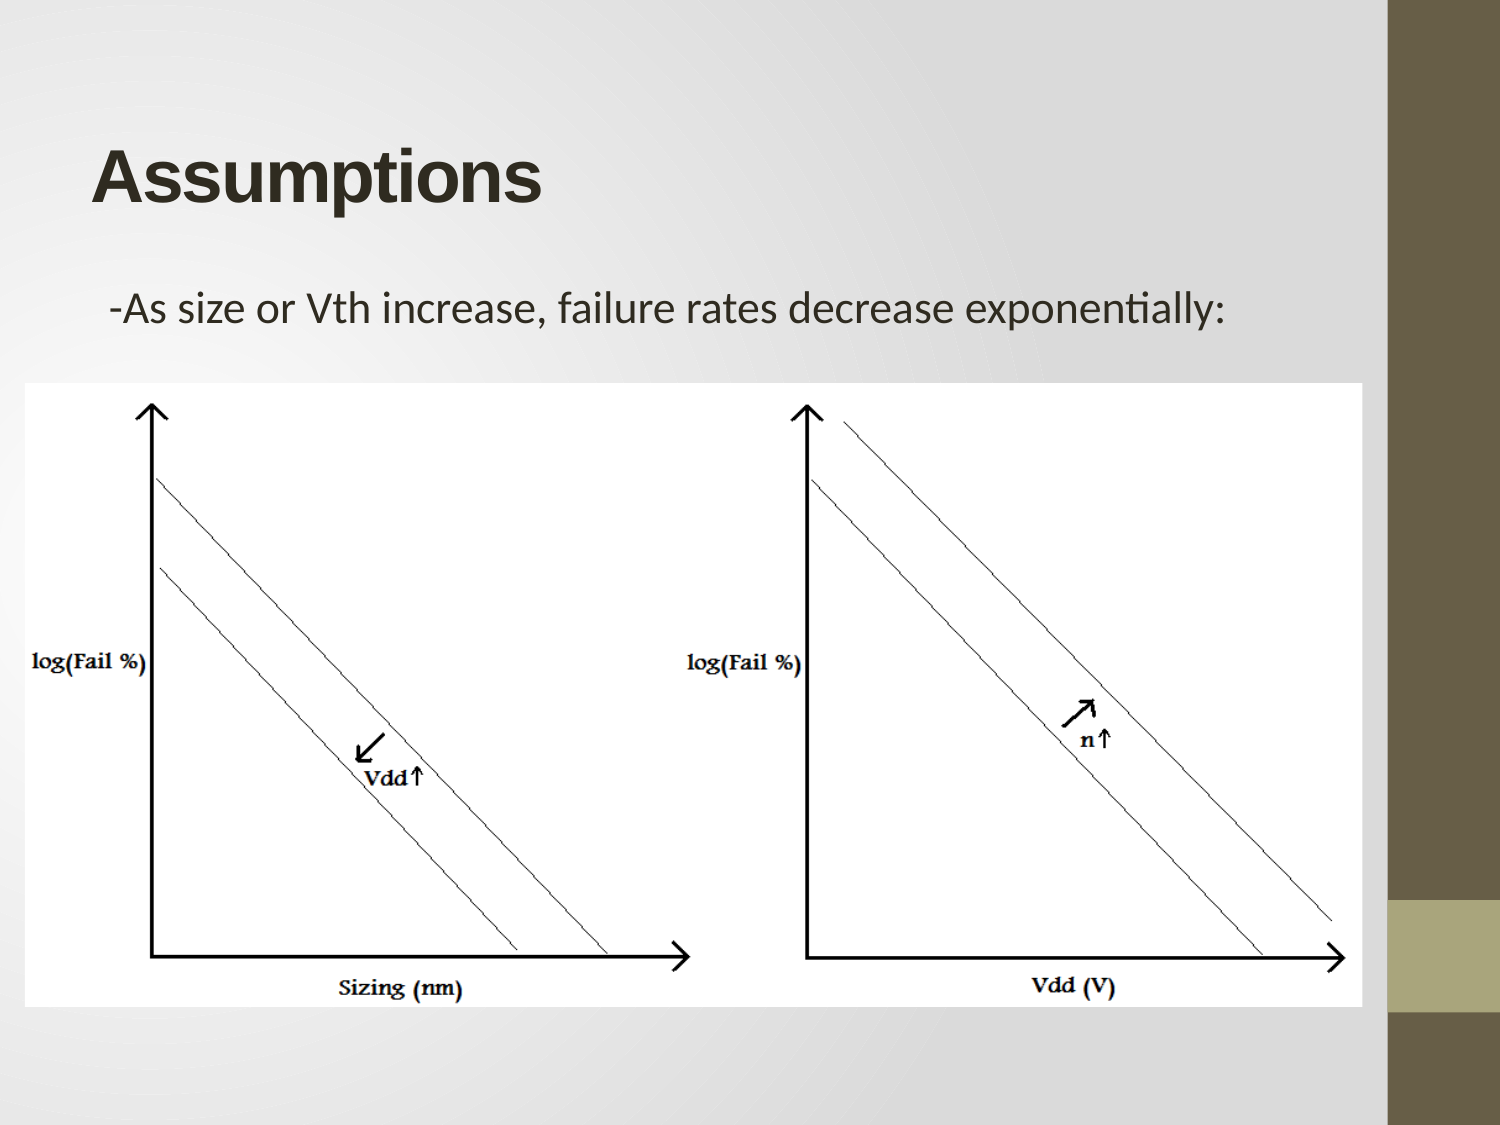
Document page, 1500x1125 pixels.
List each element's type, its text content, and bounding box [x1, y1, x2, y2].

text_box [24, 383, 1363, 1007]
title Assumptions [75, 14, 1425, 233]
list -As size or Vth increase, failure rates decrease exponentially: [75, 262, 1425, 931]
